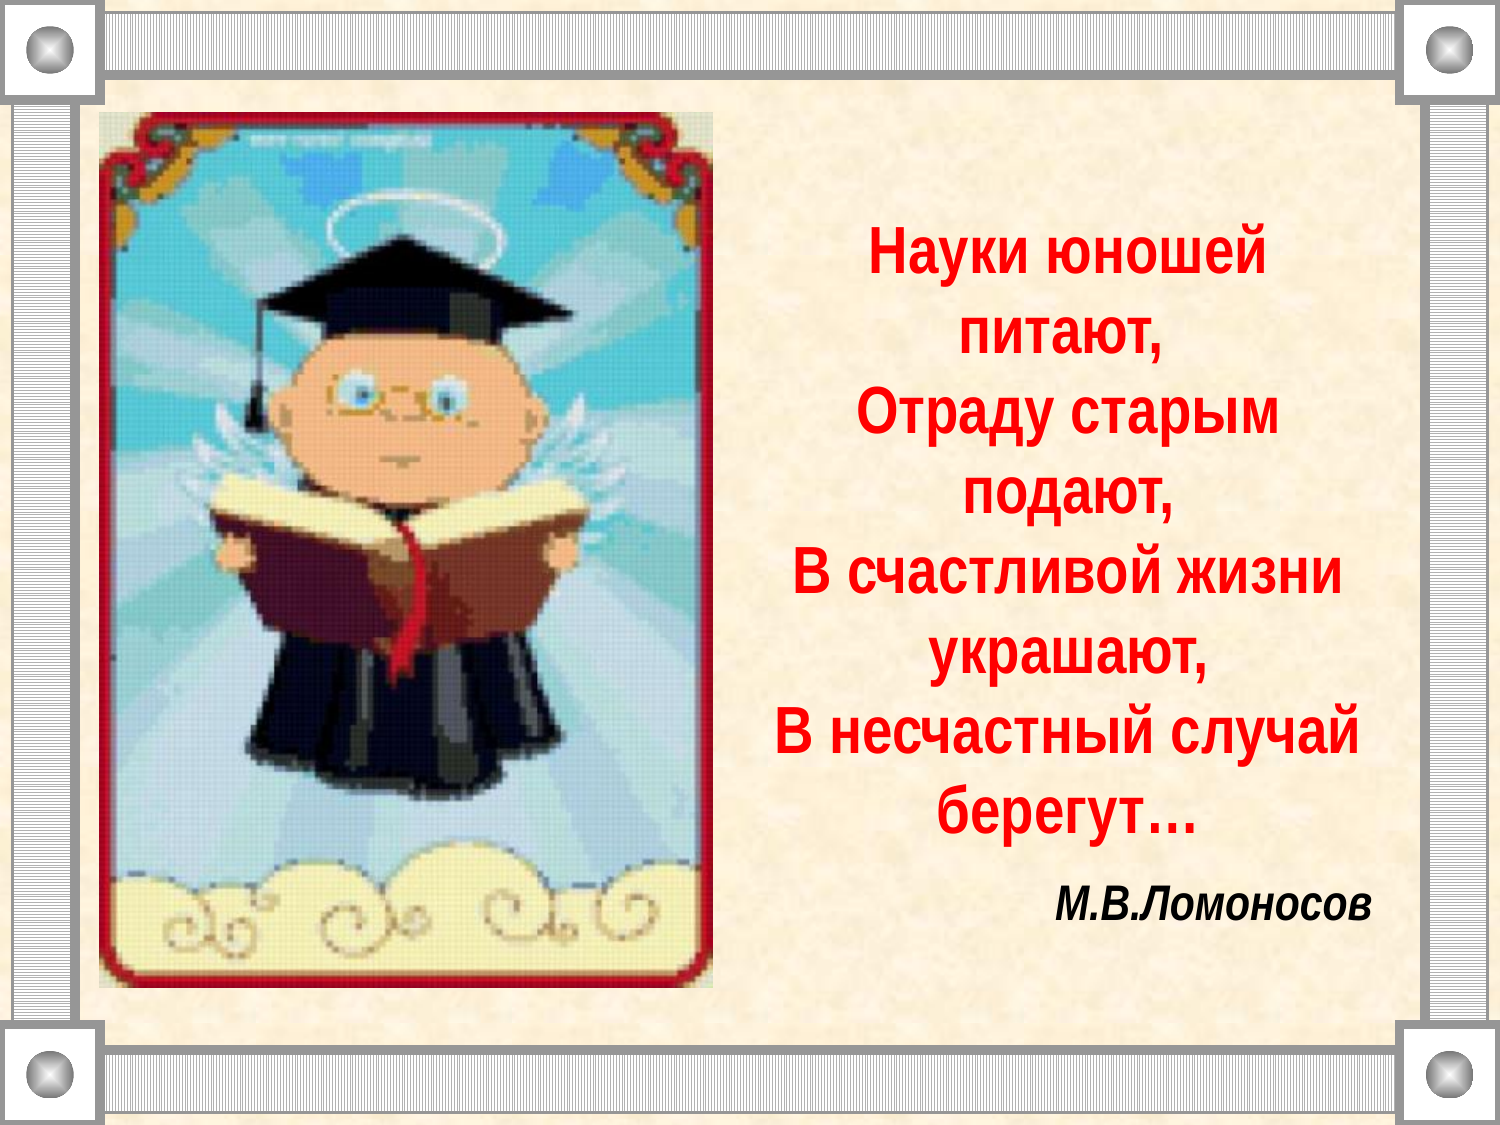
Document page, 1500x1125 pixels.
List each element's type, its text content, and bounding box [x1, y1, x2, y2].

picture [1489, 105, 1500, 1020]
picture [0, 105, 11, 1020]
picture [105, 1114, 1395, 1125]
picture [105, 0, 1395, 11]
subtitle М.В.Ломоносов [924, 862, 1388, 951]
title Науки юношей питают, Отраду старым подают, В счастливой жизни украшают, В несчастный случай берегут… [749, 224, 1388, 829]
picture [80, 80, 1420, 1045]
